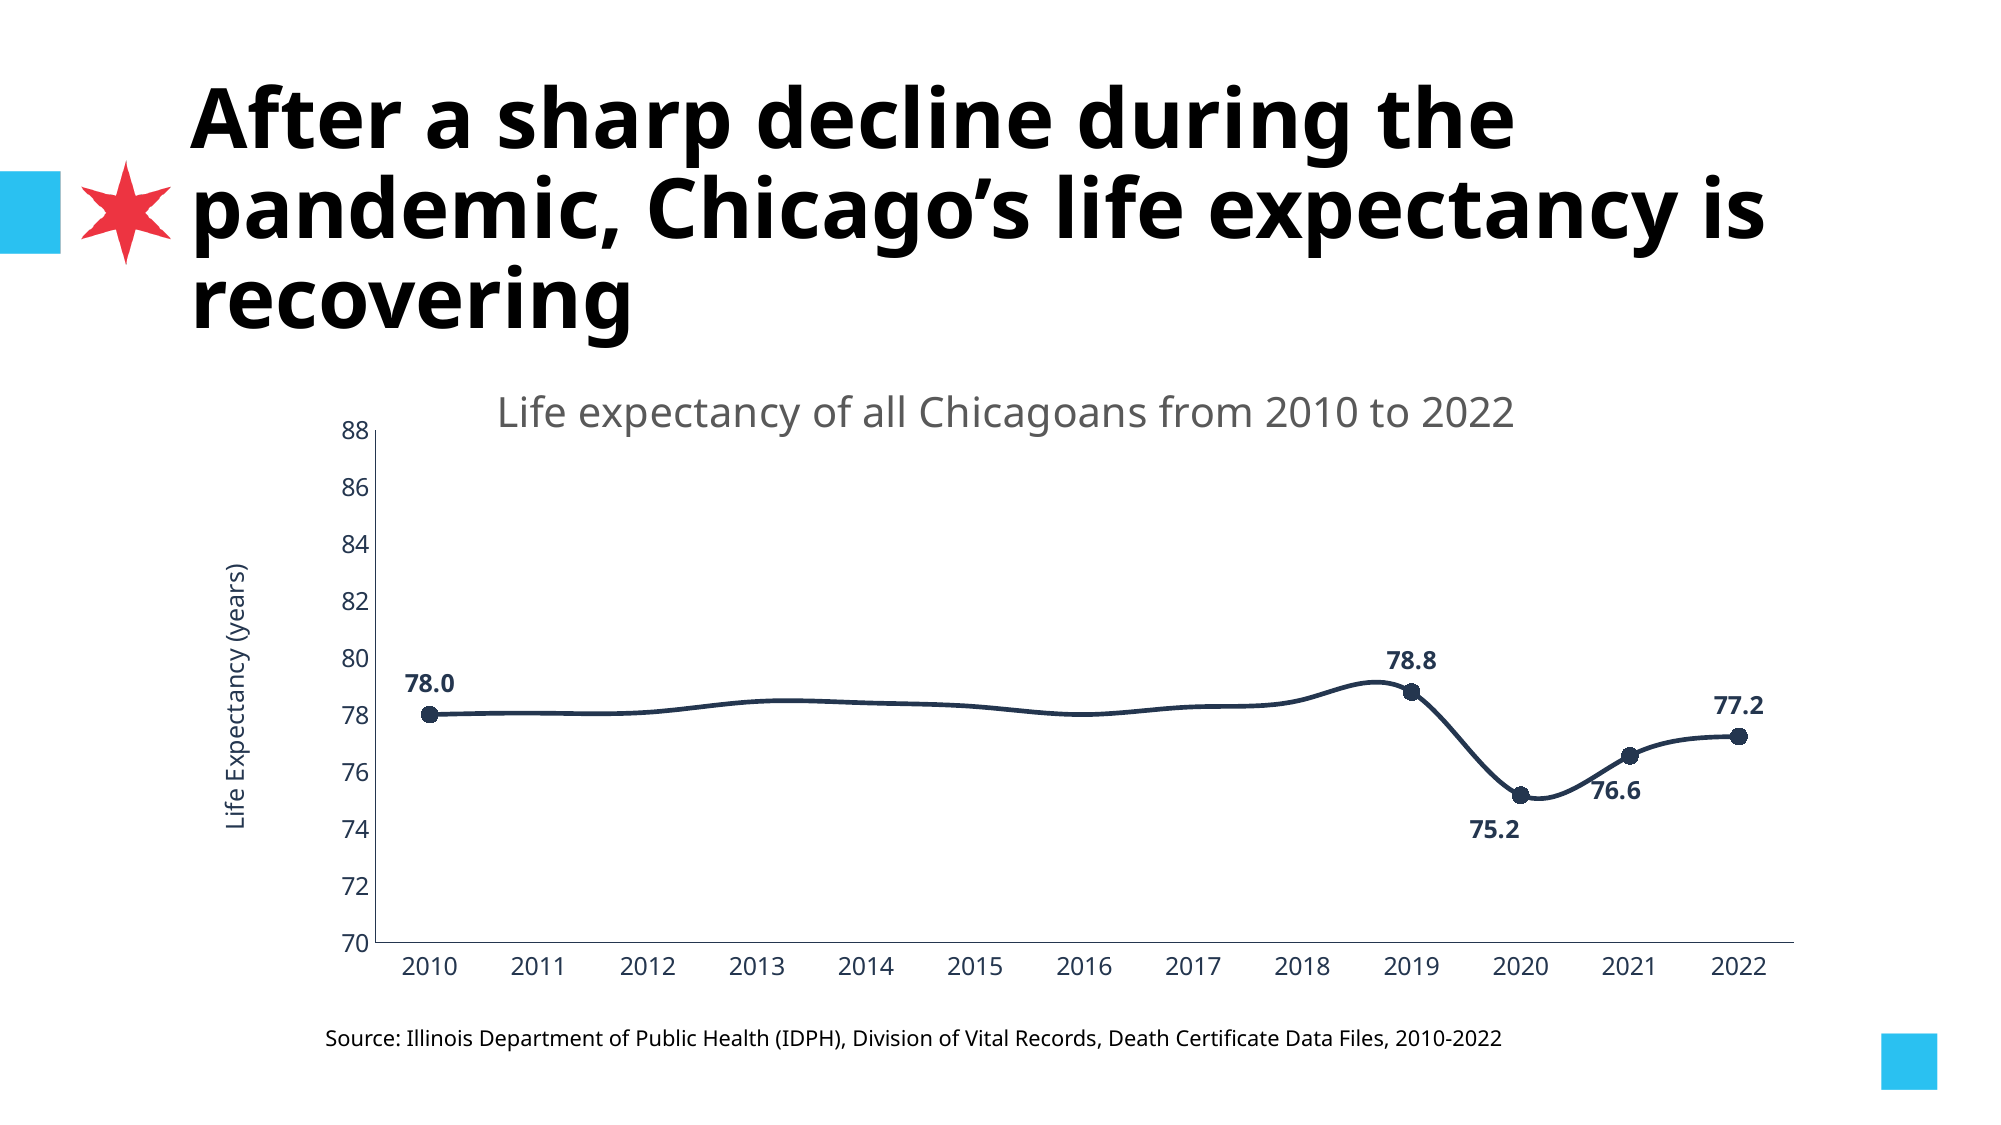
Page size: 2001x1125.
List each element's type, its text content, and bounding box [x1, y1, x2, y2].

picture [1881, 1033, 1938, 1090]
title After a sharp decline during the pandemic, Chicago’s life expectancy is recovering [175, 79, 1826, 344]
picture [0, 160, 171, 265]
chart [176, 353, 1826, 1011]
text_box Source: Illinois Department of Public Health (IDPH), Division of Vital Records, Death Certificate Data Files, 2010-2022 [310, 1017, 1535, 1046]
